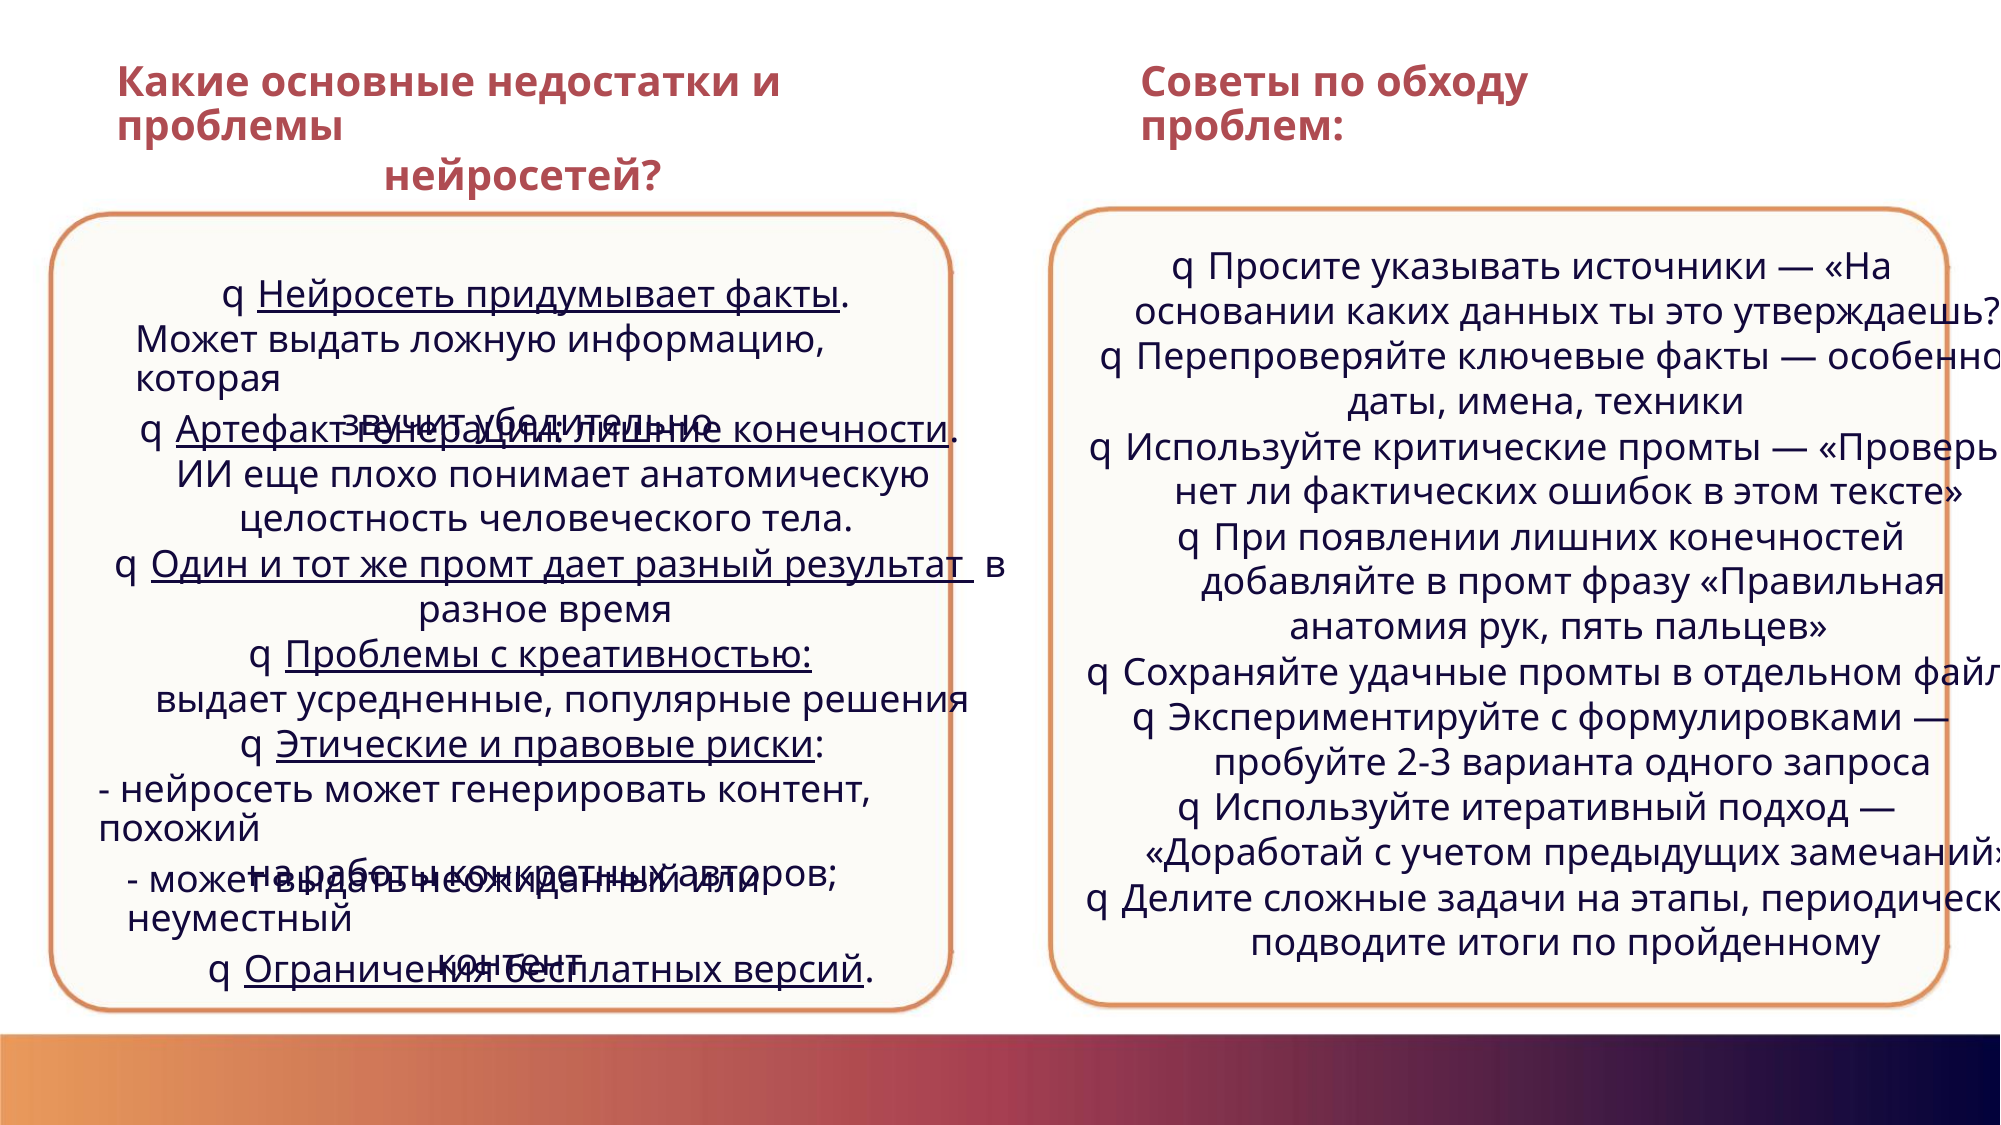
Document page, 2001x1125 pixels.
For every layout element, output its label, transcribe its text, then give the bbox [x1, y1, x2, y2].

text_box q Ограничения бесплатных версий. [207, 949, 878, 991]
text_box Советы по обходу проблем: [1140, 61, 1737, 149]
text_box выдает усредненные, популярные решения q Этические и правовые риски: - нейросеть может генерировать контент, похожий на работы конкретных авторов; [98, 680, 1033, 894]
text_box - может выдать неожиданный или неуместный контент [126, 860, 987, 983]
text_box [0, 0, 2000, 1125]
text_box Какие основные недостатки и проблемы нейросетей? [116, 61, 1001, 199]
text_box q Нейросеть придумывает факты. Может выдать ложную информацию, которая звучит убедительно [135, 274, 981, 409]
text_box q Просите указывать источники — «На основании каких данных ты это утверждаешь?» q Перепроверяйте ключевые факты — особенно даты, имена, техники q Используйте критические промты — «Проверь, нет ли фактических ошибок в этом тексте» q При появлении лишних конечностей добавляйте в промт фразу «Правильная анатомия рук, пять пальцев» q Сохраняйте удачные промты в отдельном файле q Экспериментируйте с формулировками — пробуйте 2-3 варианта одного запроса q Используйте итеративный подход — «Доработай с учетом предыдущих замечаний» q Делите сложные задачи на этапы, периодически подводите итоги по пройденному [1085, 247, 2000, 963]
text_box q Проблемы с креативностью: [248, 634, 826, 676]
text_box q Артефакт генерации: лишние конечности. ИИ еще плохо понимает анатомическую целостность человеческого тела. q Один и тот же промт дает разный результат в разное время [114, 409, 1007, 630]
